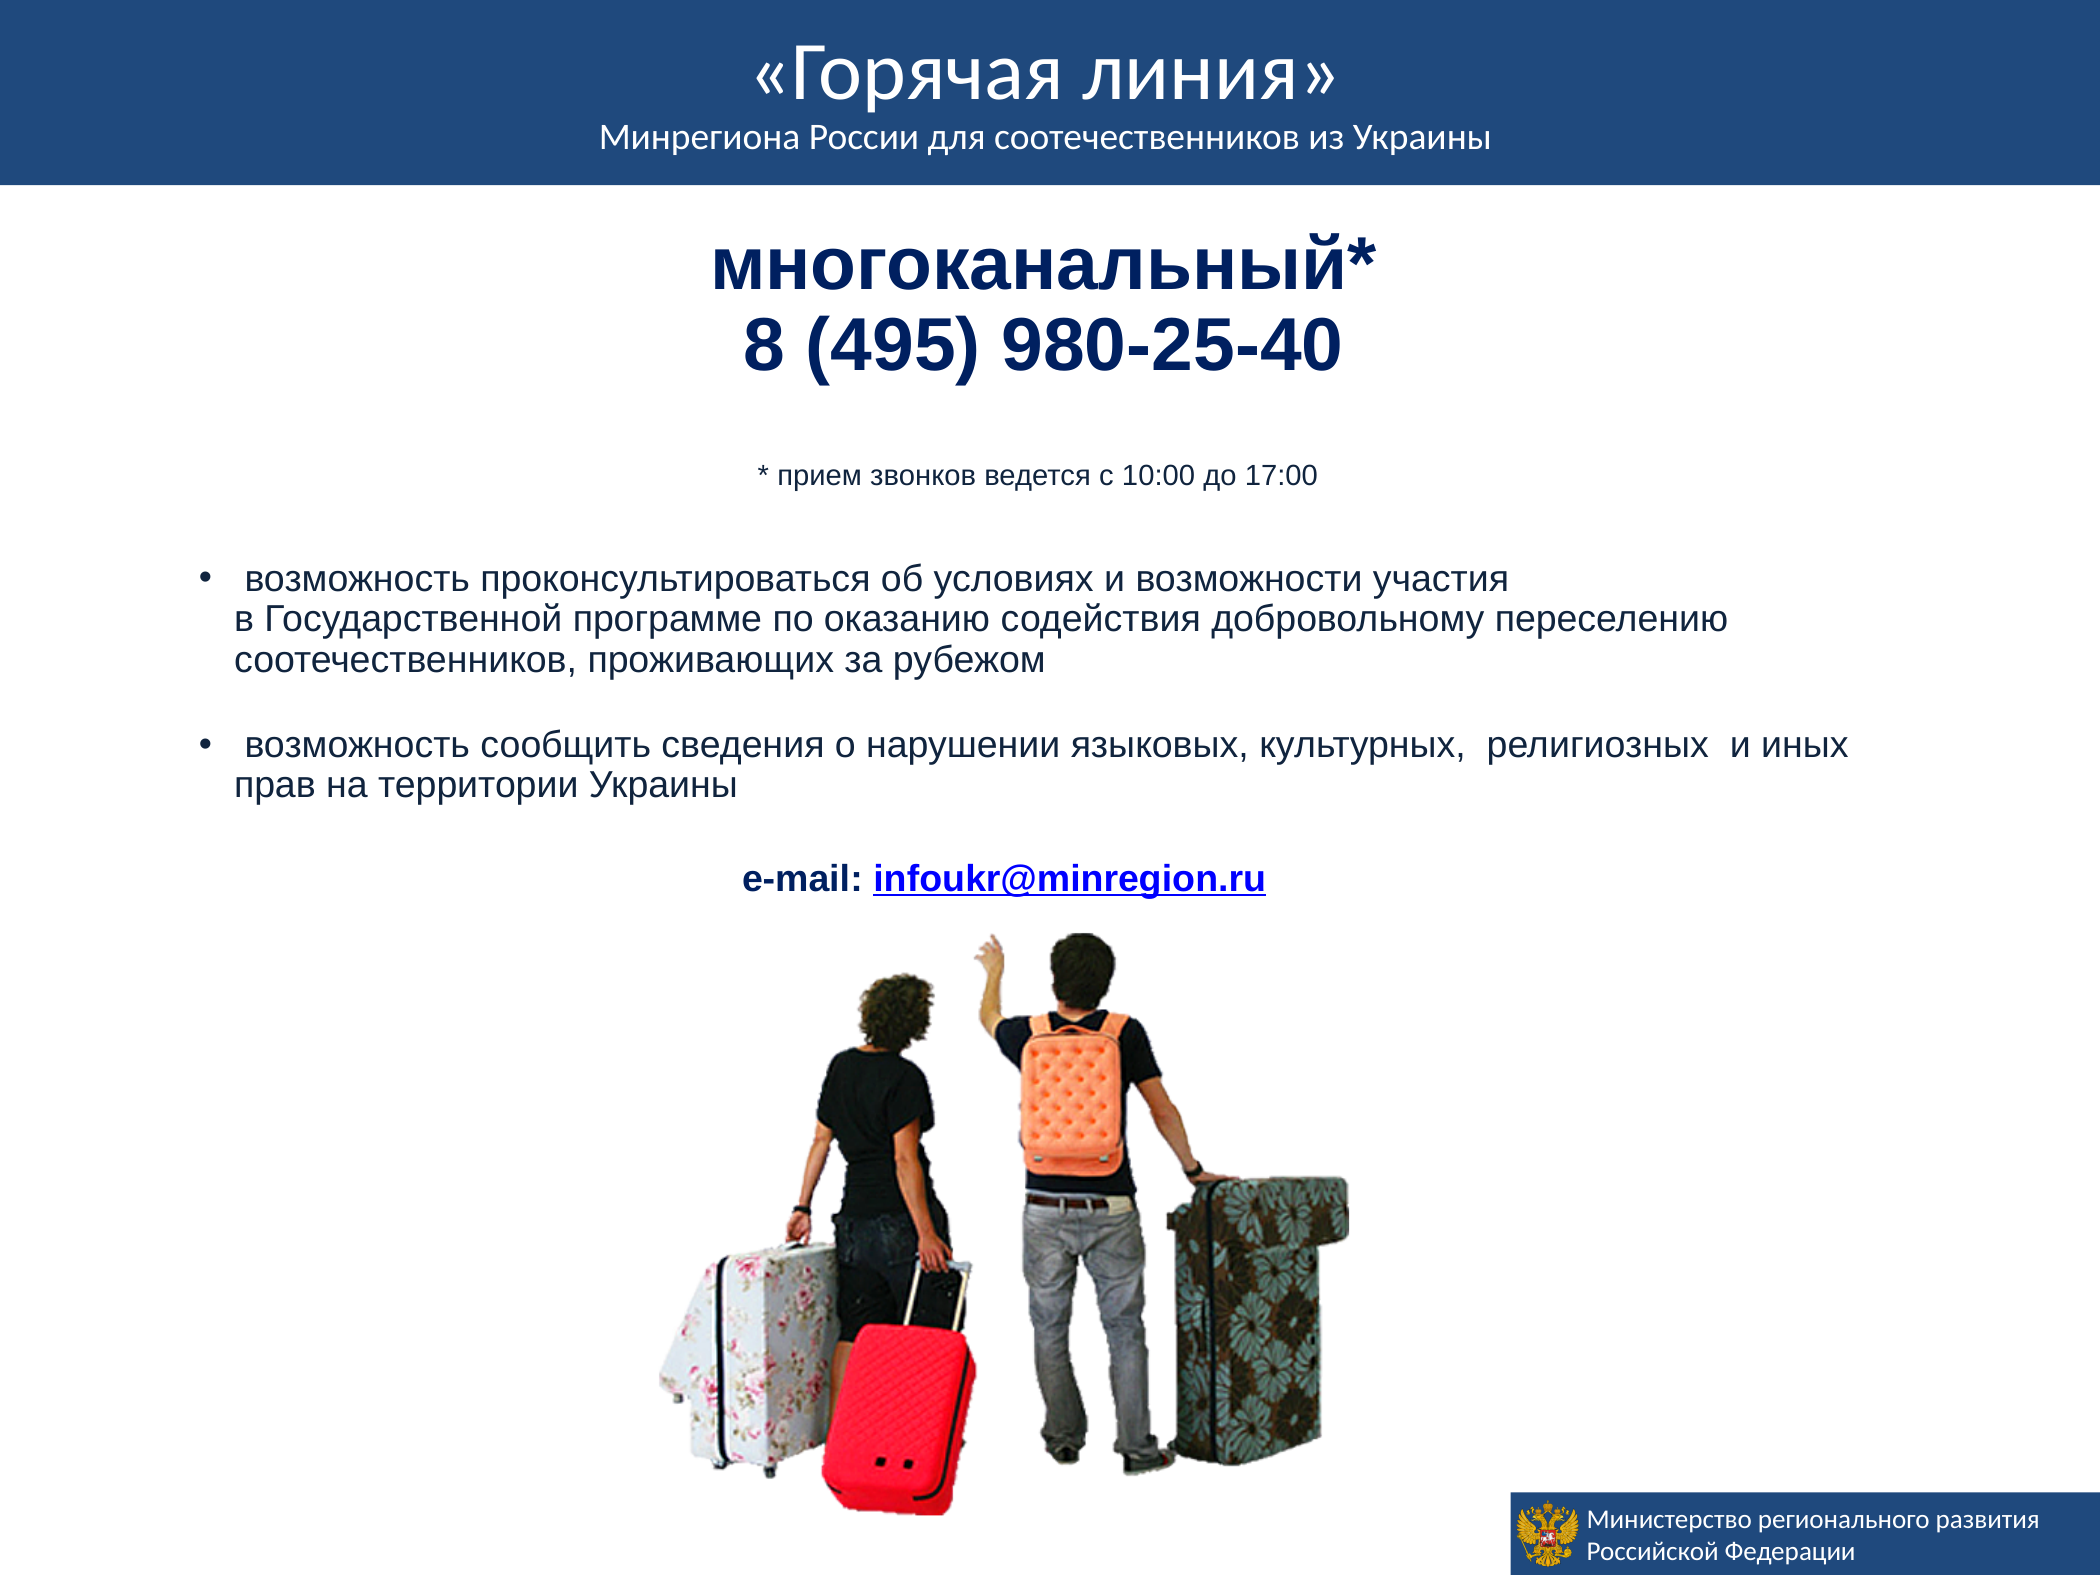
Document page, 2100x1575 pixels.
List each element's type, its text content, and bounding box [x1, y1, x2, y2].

text_box * прием звонков ведется с 10:00 до 17:00 [742, 452, 1830, 499]
picture [1516, 1500, 1579, 1567]
text_box «Горячая линия» Минрегиона России для соотечественников из Украины [0, 0, 2100, 187]
text_box возможность проконсультироваться об условиях и возможности участия в Государственной программе по оказанию содействия добровольному переселению соотечественников, проживающих за рубежом возможность сообщить сведения о нарушении языковых, культурных, религиозных и иных прав на территории Украины [183, 551, 1948, 814]
text_box многоканальный* 8 (495) 980-25-40 [518, 255, 1569, 394]
picture [610, 858, 1452, 1540]
text_box e-mail: infoukr@minregion.ru [727, 846, 1499, 907]
